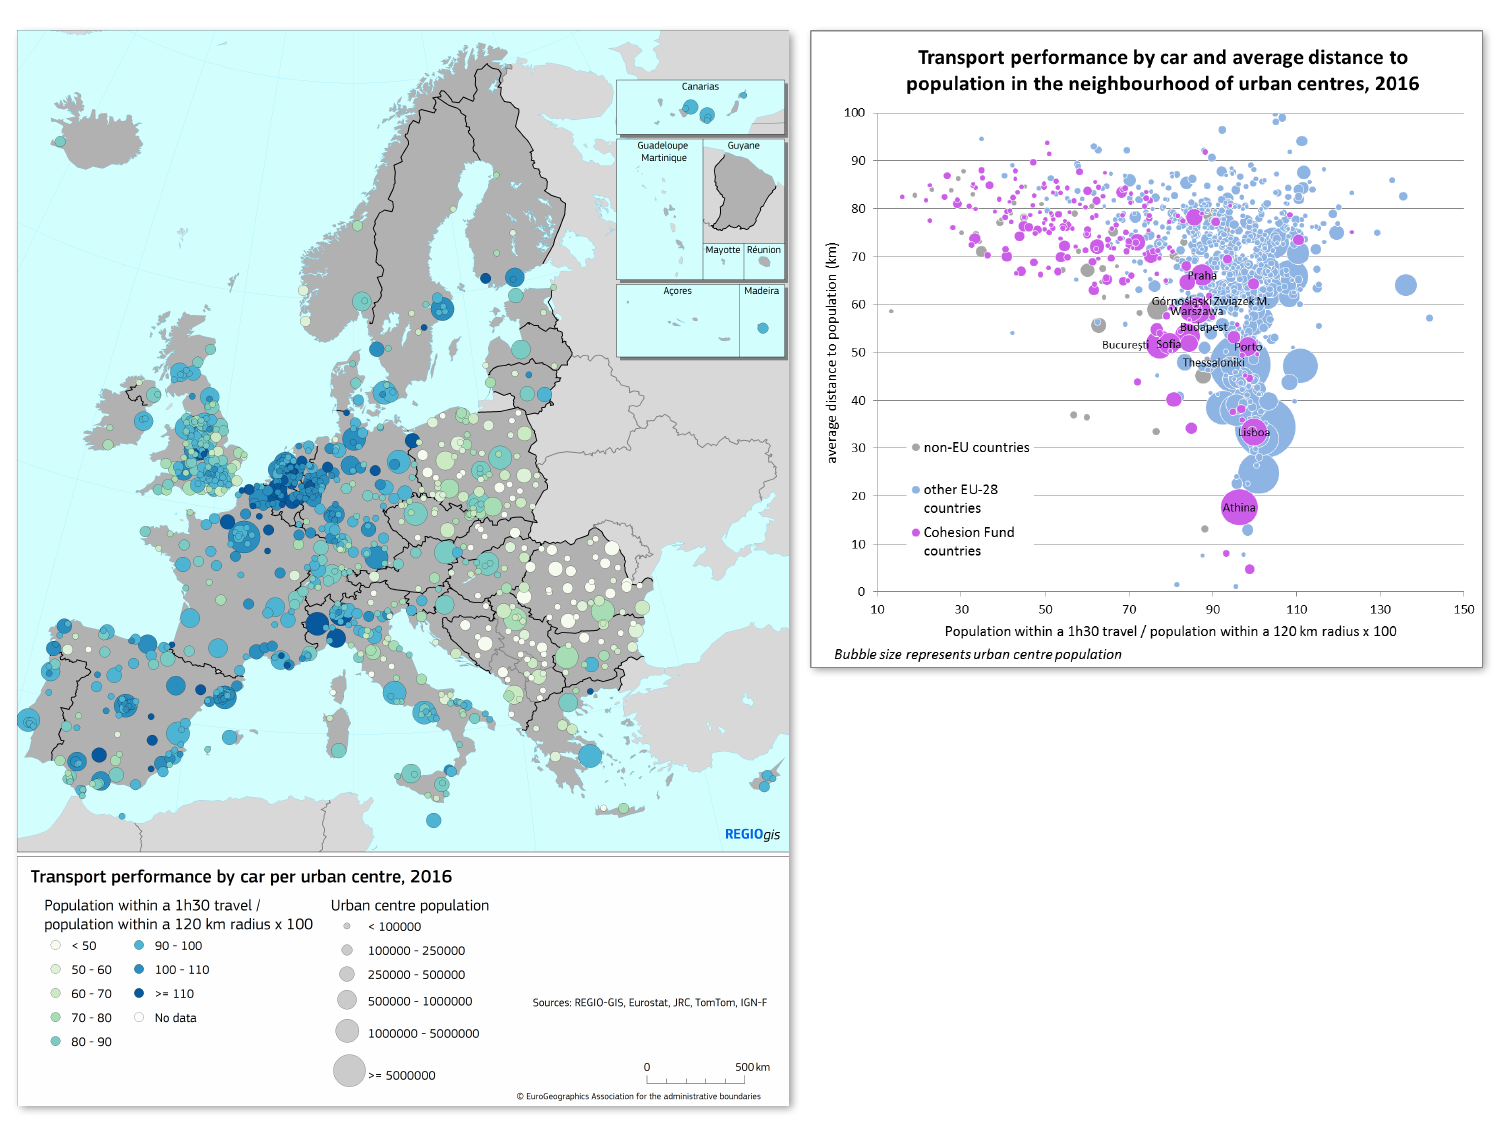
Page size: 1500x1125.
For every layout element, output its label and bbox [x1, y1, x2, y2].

picture [809, 30, 1483, 669]
picture [17, 30, 789, 1107]
